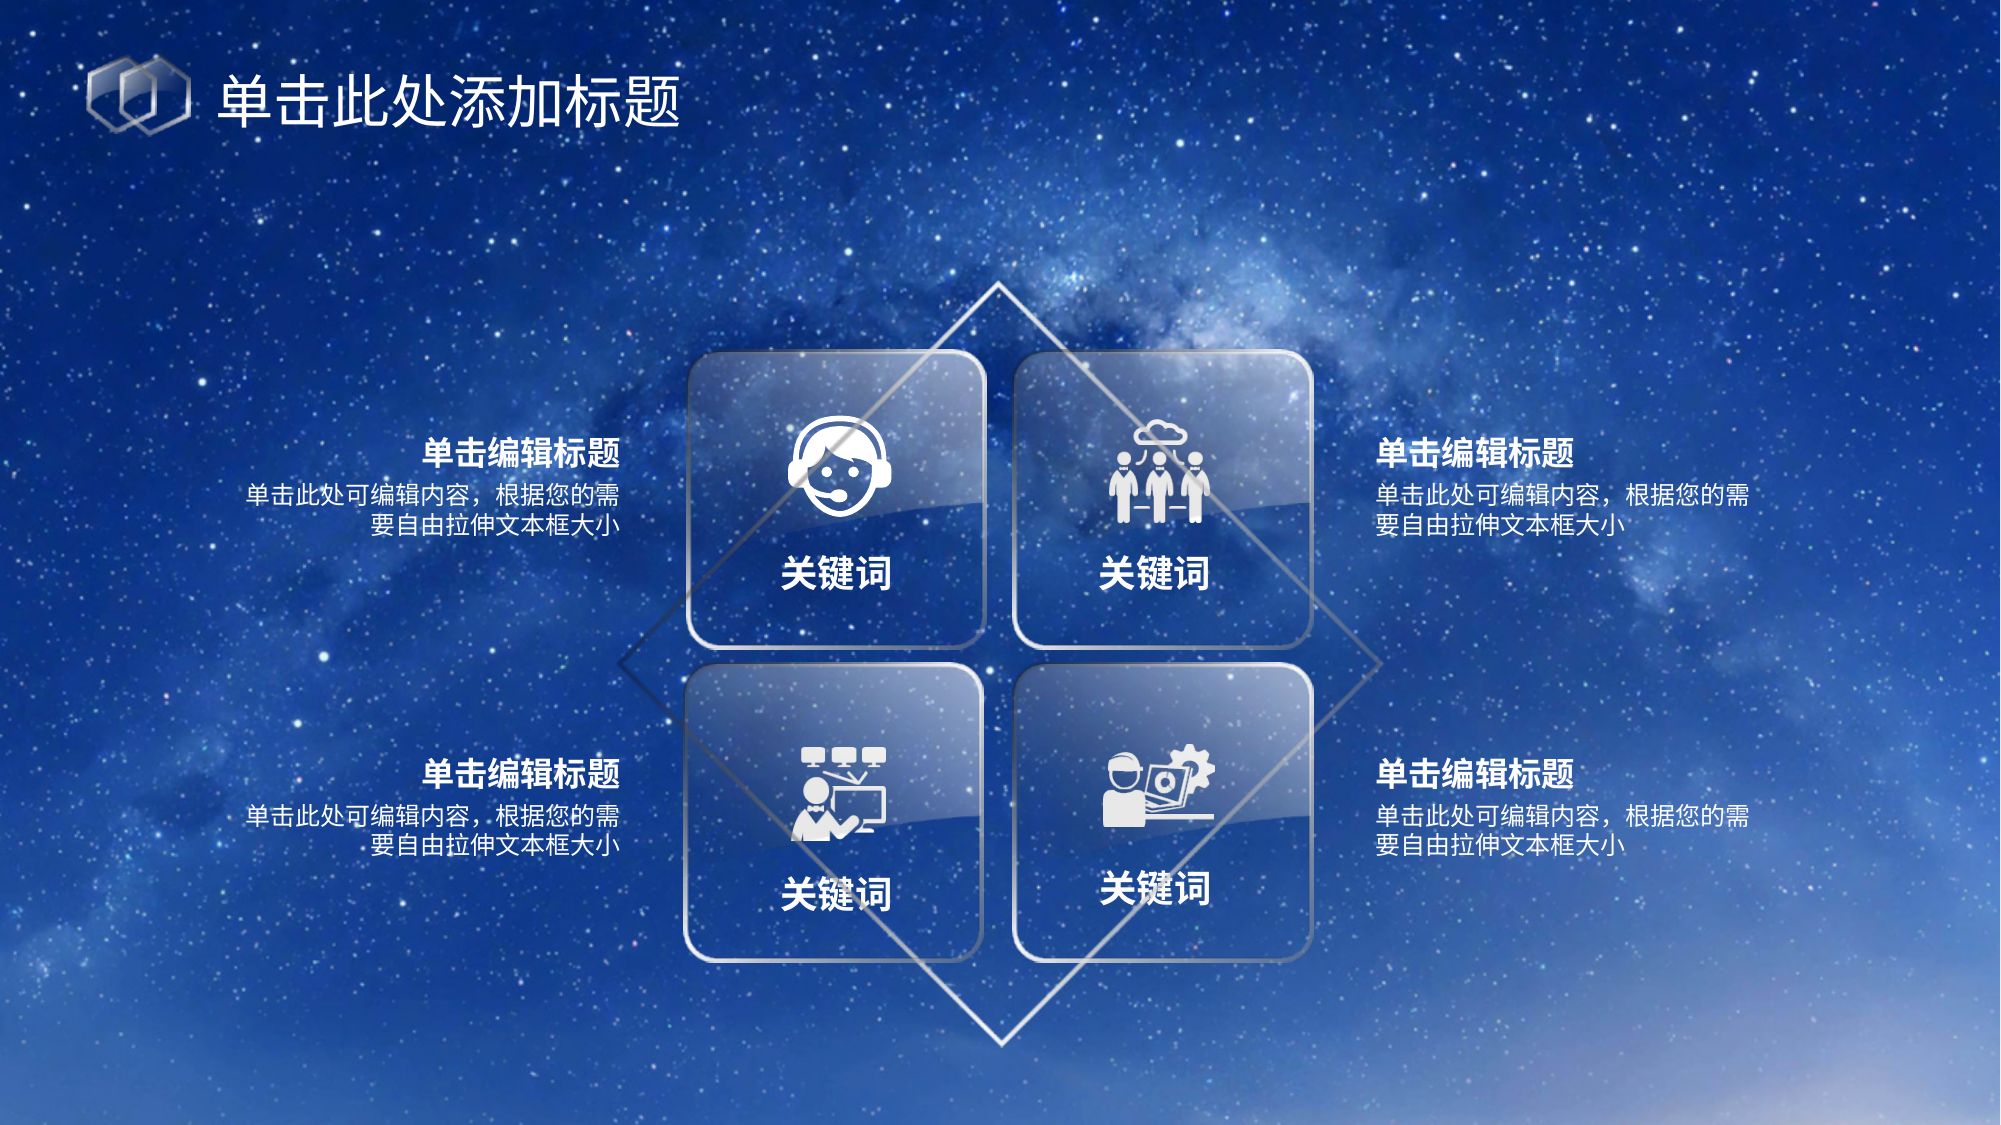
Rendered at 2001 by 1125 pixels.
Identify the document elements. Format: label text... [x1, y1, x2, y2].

text_box 单击此处可编辑内容，根据您的需要自由拉伸文本框大小 [237, 479, 611, 540]
text_box 单击此处可编辑内容，根据您的需要自由拉伸文本框大小 [237, 799, 611, 860]
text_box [685, 664, 982, 960]
text_box 单击此处可编辑内容，根据您的需要自由拉伸文本框大小 [1390, 479, 1759, 540]
text_box 单击编辑标题 [1390, 753, 1696, 794]
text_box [1015, 664, 1311, 960]
text_box 单击编辑标题 [1390, 432, 1696, 473]
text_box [88, 56, 191, 135]
text_box 单击编辑标题 [300, 753, 611, 794]
text_box 单击此处可编辑内容，根据您的需要自由拉伸文本框大小 [1390, 799, 1759, 860]
text_box 单击此处添加标题 [194, 65, 719, 136]
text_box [616, 280, 1385, 1049]
picture [0, 0, 2001, 1125]
text_box 单击编辑标题 [300, 432, 611, 473]
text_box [1015, 351, 1311, 648]
